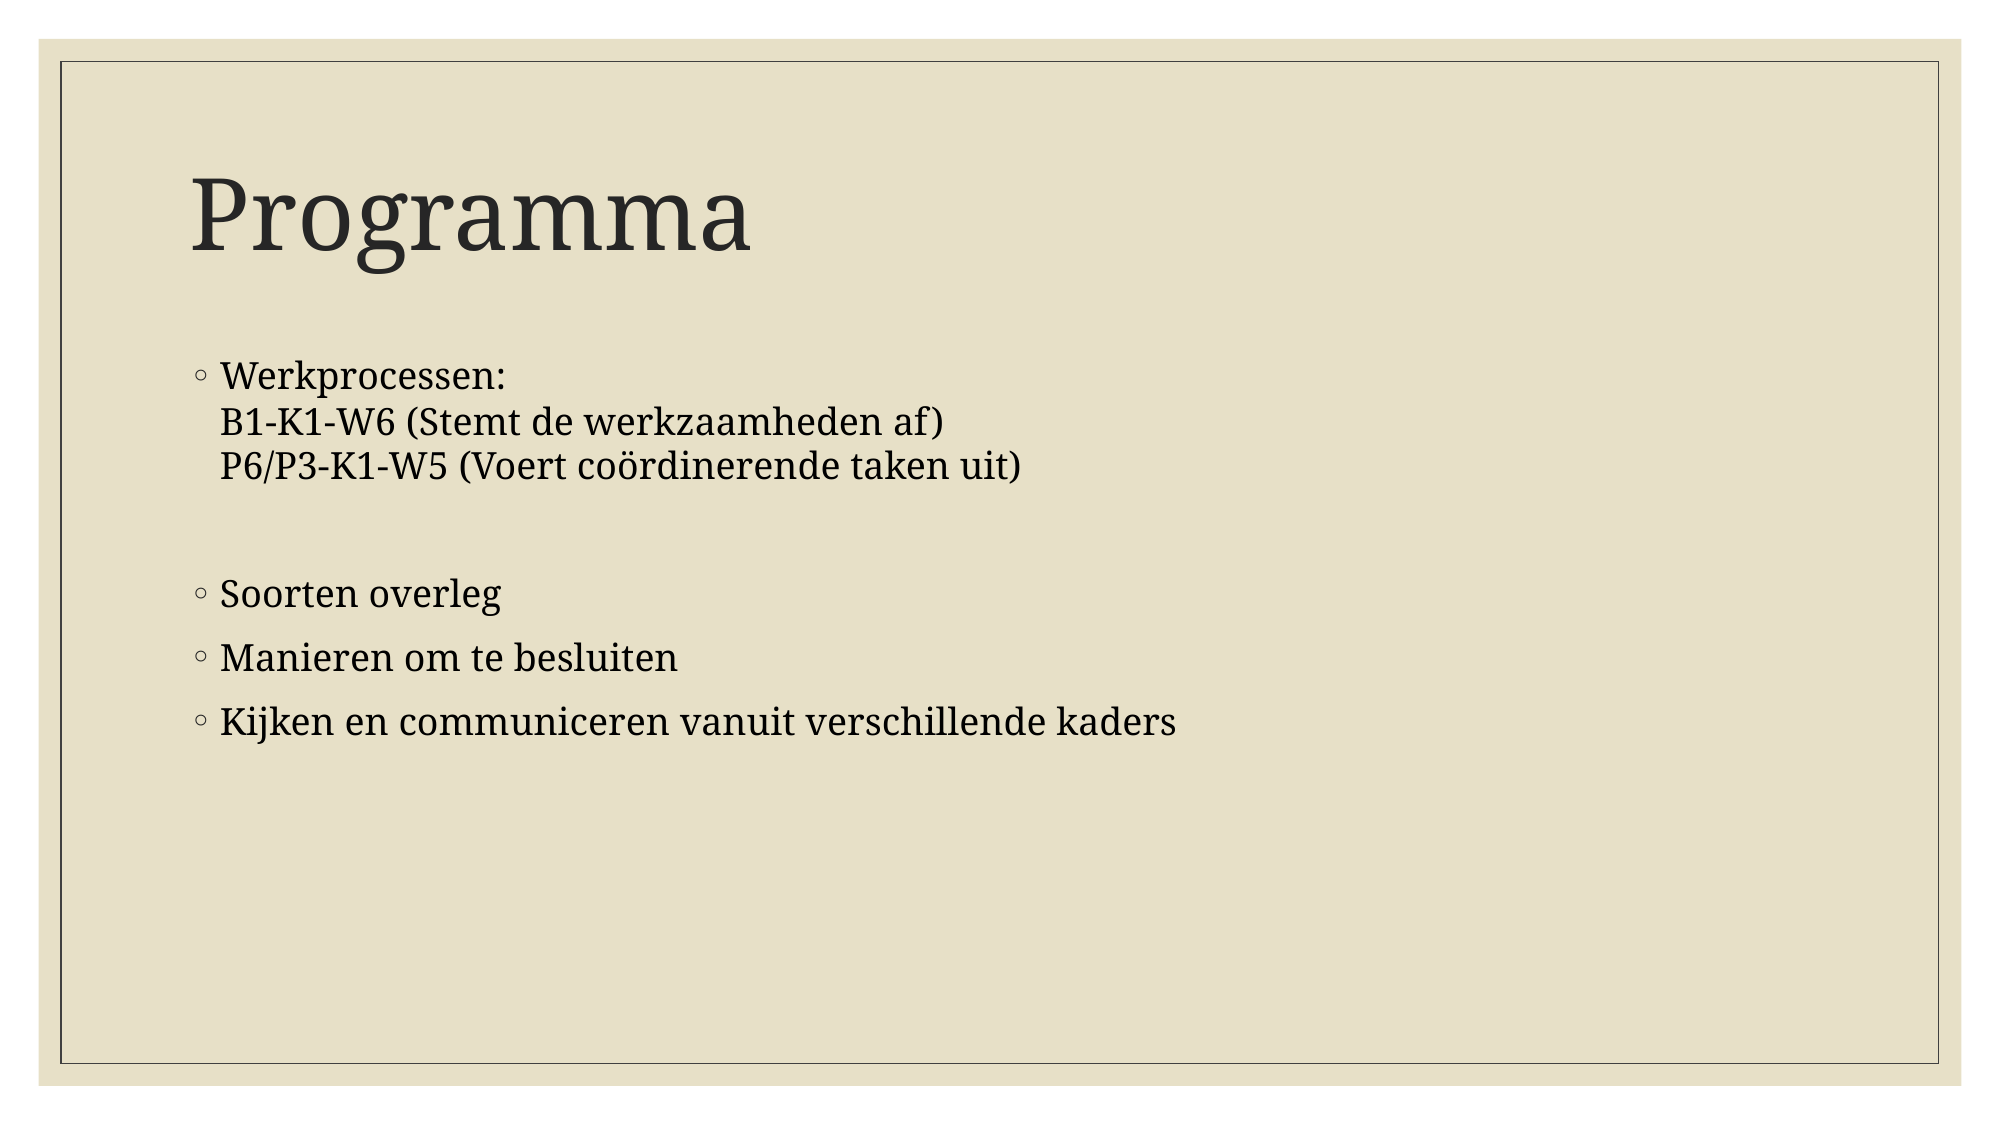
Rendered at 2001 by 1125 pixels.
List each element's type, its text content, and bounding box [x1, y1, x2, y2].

title Programma [174, 105, 1825, 331]
list Werkprocessen: B1-K1-W6 (Stemt de werkzaamheden af) P6/P3-K1-W5 (Voert coördinerende taken uit) Soorten overleg Manieren om te besluiten Kijken en communiceren vanuit verschillende kaders [174, 345, 1825, 990]
